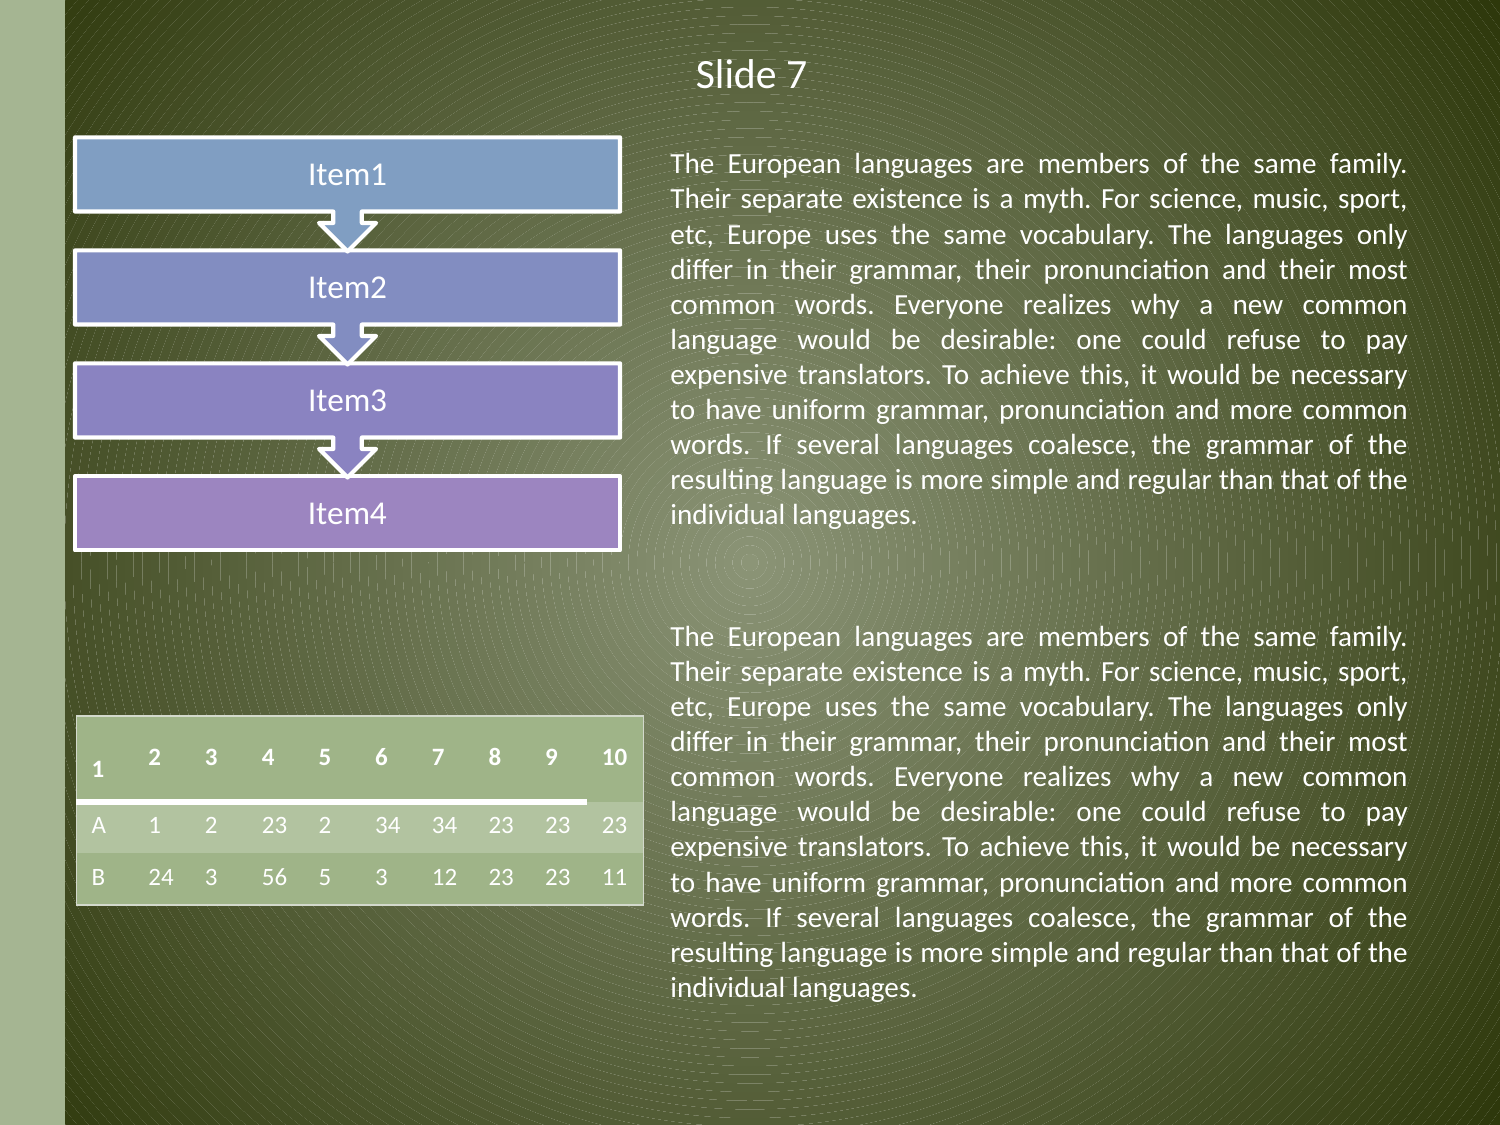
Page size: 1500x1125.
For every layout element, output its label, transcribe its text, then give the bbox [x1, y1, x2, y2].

table_header 3 [190, 717, 247, 799]
table_cell A [77, 805, 133, 853]
table_cell 2 [190, 805, 247, 853]
table_cell 24 [133, 853, 190, 904]
table_cell 23 [474, 853, 530, 904]
table_header 6 [360, 717, 417, 799]
table_cell 11 [587, 853, 643, 904]
text_box The European languages are members of the same family. Their separate existence is a myth. For science, music, sport, etc, Europe uses the same vocabulary. The languages only differ in their grammar, their pronunciation and their most common words. Everyone realizes why a new common language would be desirable: one could refuse to pay expensive translators. To achieve this, it would be necessary to have uniform grammar, pronunciation and more common words. If several languages coalesce, the grammar of the resulting language is more simple and regular than that of the individual languages. [655, 137, 1424, 609]
table_cell 5 [303, 853, 360, 904]
text_box The European languages are members of the same family. Their separate existence is a myth. For science, music, sport, etc, Europe uses the same vocabulary. The languages only differ in their grammar, their pronunciation and their most common words. Everyone realizes why a new common language would be desirable: one could refuse to pay expensive translators. To achieve this, it would be necessary to have uniform grammar, pronunciation and more common words. If several languages coalesce, the grammar of the resulting language is more simple and regular than that of the individual languages. [655, 609, 1424, 1125]
table_header 7 [417, 717, 474, 799]
table_cell 3 [190, 853, 247, 904]
table_cell 1 [133, 805, 190, 853]
table_header 5 [303, 717, 360, 799]
table_cell 23 [247, 805, 303, 853]
table_cell 12 [417, 853, 474, 904]
table_cell 23 [587, 802, 643, 853]
table_header 1 [77, 717, 133, 799]
table_header 4 [247, 717, 303, 799]
table_cell 3 [360, 853, 417, 904]
table_cell 23 [474, 805, 530, 853]
table_cell B [77, 853, 133, 904]
table_header 8 [474, 717, 530, 799]
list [74, 136, 621, 551]
table_header 2 [133, 717, 190, 799]
table_cell 2 [303, 805, 360, 853]
table_cell 23 [530, 853, 587, 904]
table_cell 56 [247, 853, 303, 904]
table_header 10 [587, 717, 643, 802]
table_cell 23 [530, 805, 587, 853]
table_cell 34 [417, 805, 474, 853]
table_cell 34 [360, 805, 417, 853]
table_header 9 [530, 717, 587, 799]
title Slide 7 [76, 30, 1427, 114]
